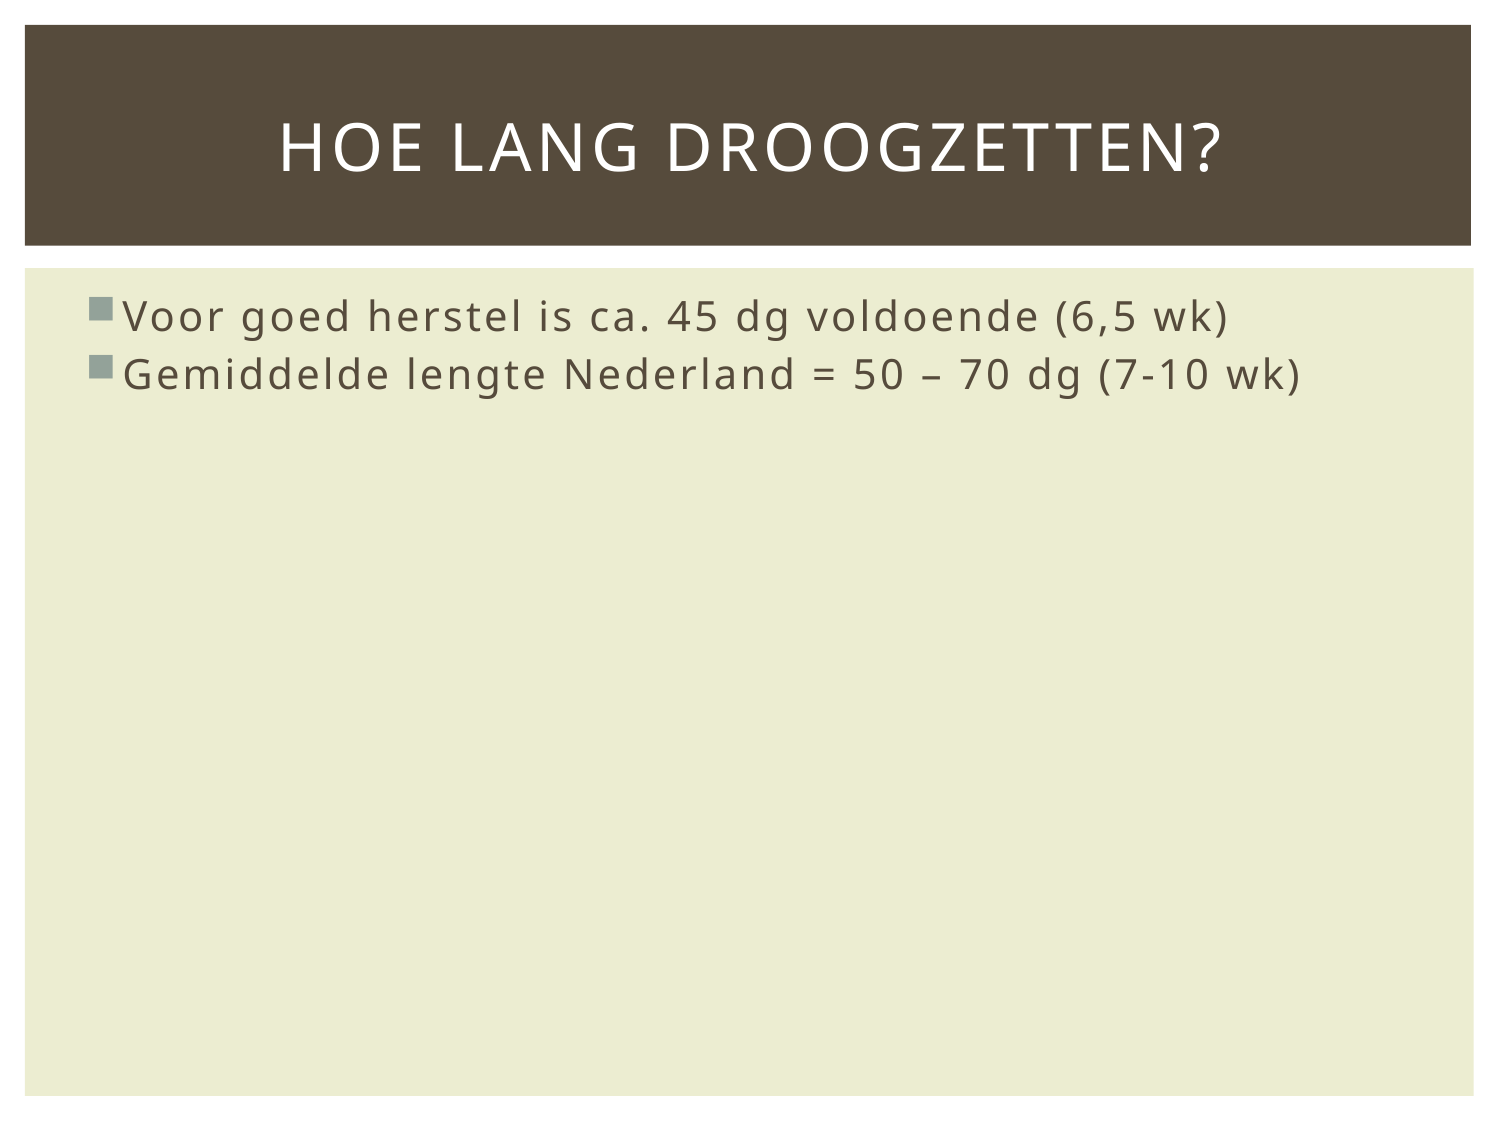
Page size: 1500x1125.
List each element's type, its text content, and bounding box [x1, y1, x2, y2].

list Voor goed herstel is ca. 45 dg voldoende (6,5 wk) Gemiddelde lengte Nederland = 50 – 70 dg (7-10 wk) [62, 281, 1442, 1005]
title Hoe lang droogzetten? [62, 58, 1438, 232]
